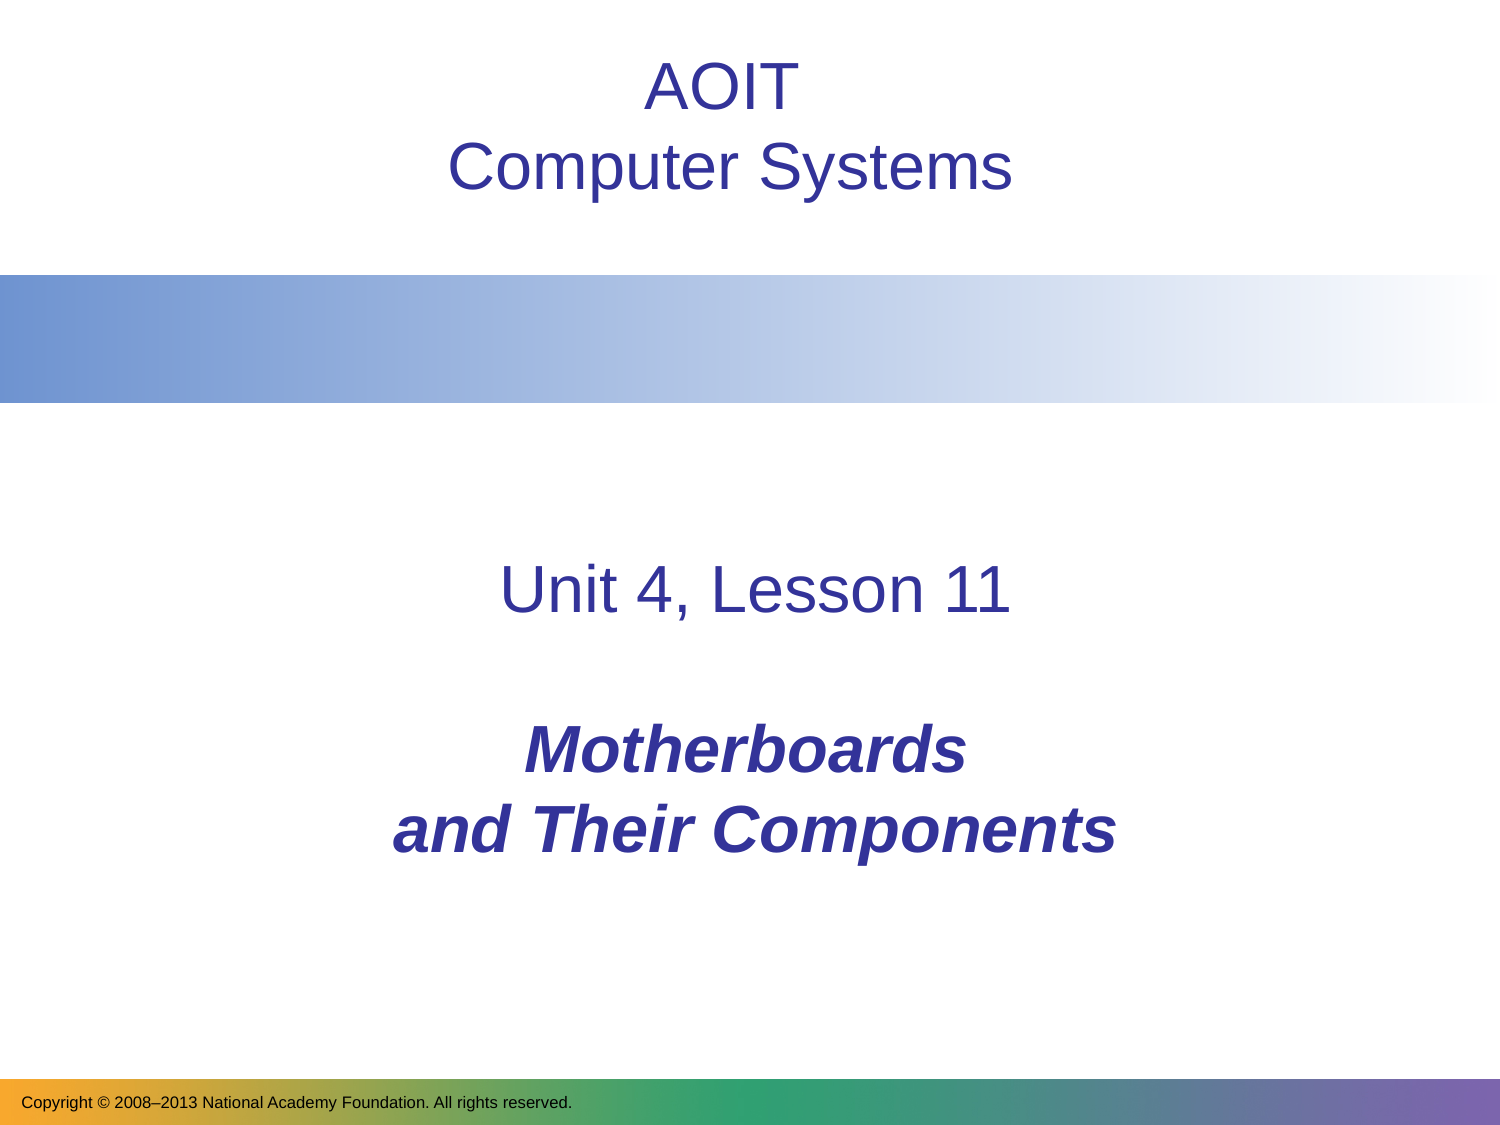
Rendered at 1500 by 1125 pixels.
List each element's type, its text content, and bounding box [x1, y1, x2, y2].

title Unit 4, Lesson 11 Motherboards and Their Components [37, 449, 1476, 963]
text_box Copyright © 2008–2013 National Academy Foundation. All rights reserved. [6, 1086, 589, 1120]
text_box AOIT Computer Systems [124, 62, 1338, 263]
picture [0, 1079, 1500, 1125]
